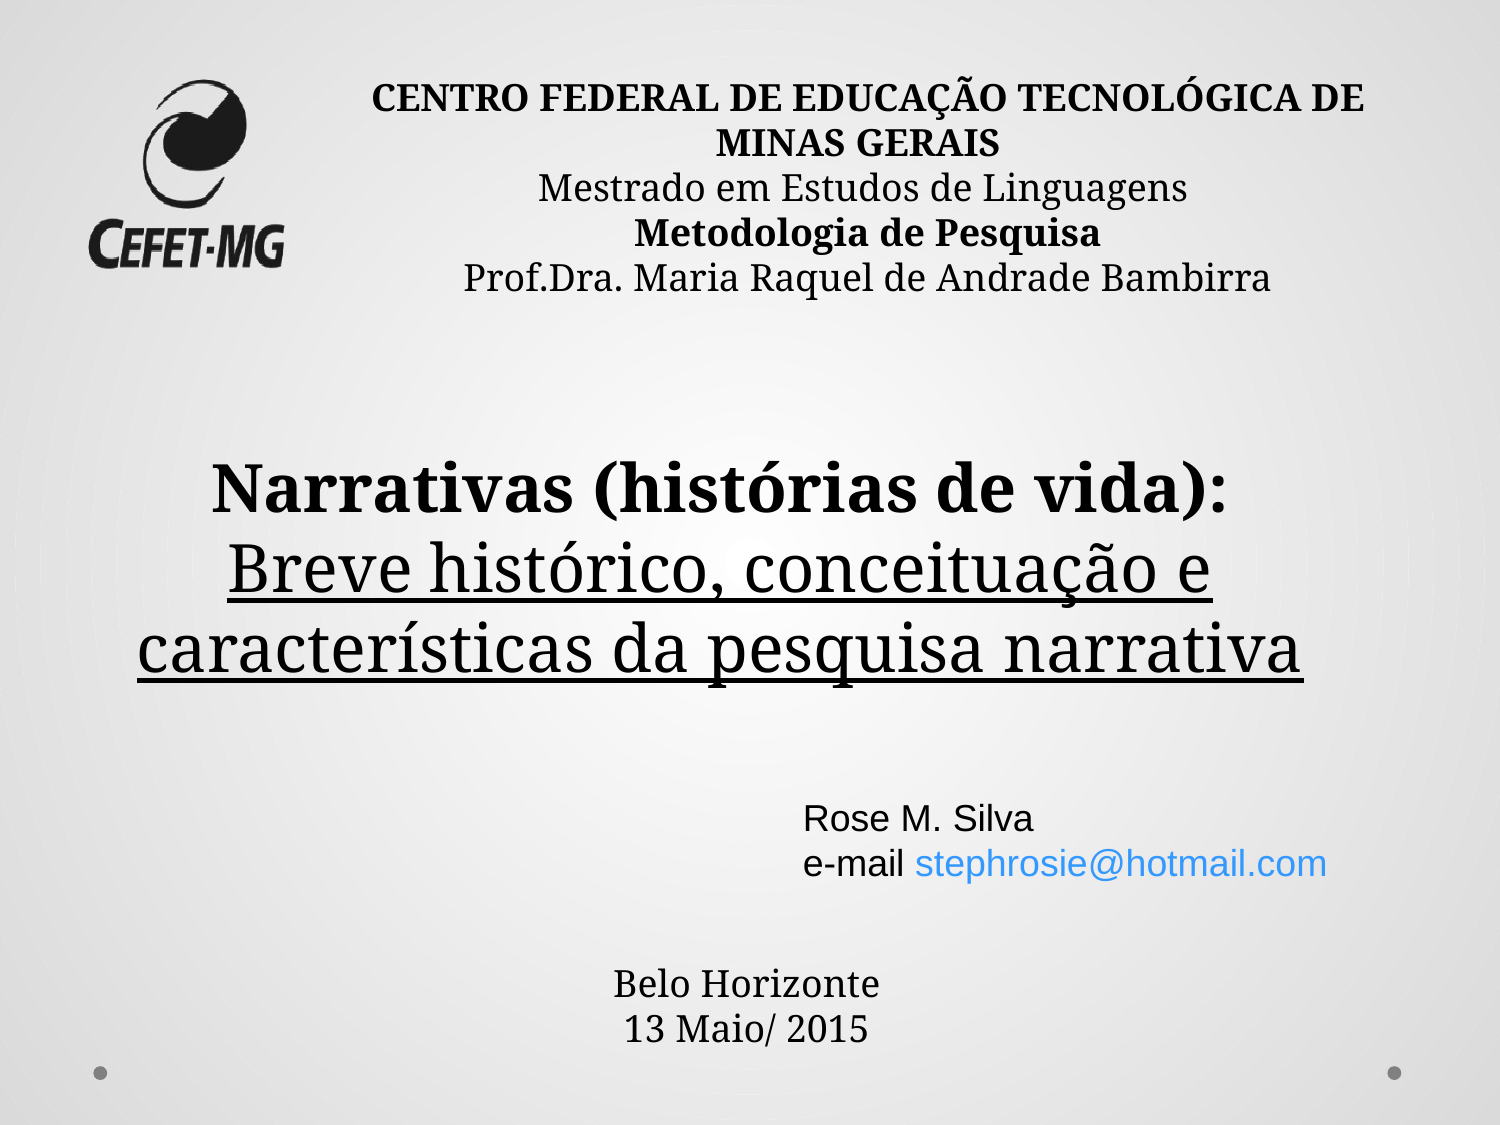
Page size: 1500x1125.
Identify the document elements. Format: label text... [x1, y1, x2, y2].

text_box Rose M. Silva e-mail stephrosie@hotmail.com [714, 786, 1465, 892]
text_box Narrativas (histórias de vida): Breve histórico, conceituação e características da pesquisa narrativa [88, 438, 1353, 734]
picture [88, 79, 290, 280]
text_box Belo Horizonte 13 Maio/ 2015 [371, 952, 1122, 1057]
text_box CENTRO FEDERAL DE EDUCAÇÃO TECNOLÓGICA DE MINAS GERAIS Mestrado em Estudos de Linguagens Metodologia de Pesquisa Prof.Dra. Maria Raquel de Andrade Bambirra [312, 66, 1424, 352]
